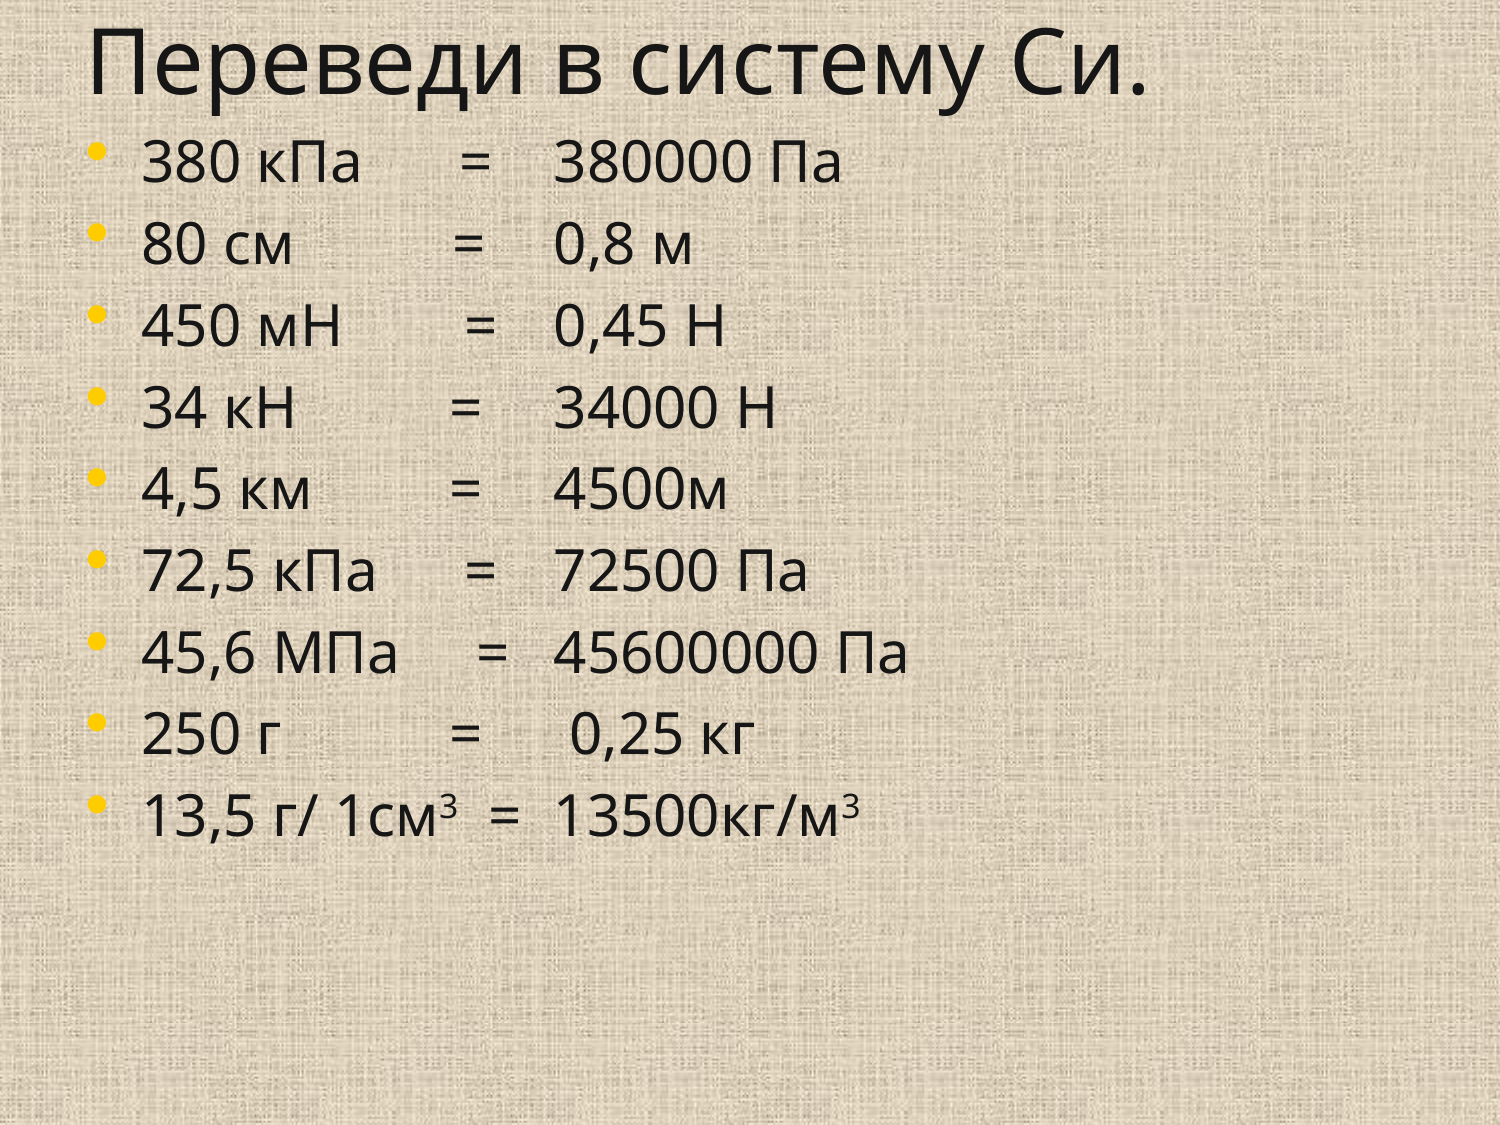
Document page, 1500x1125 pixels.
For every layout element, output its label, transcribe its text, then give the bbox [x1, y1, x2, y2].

title Переведи в систему Си. [70, 23, 1421, 93]
list 380 кПа = 80 см = 450 мН = 34 кН = 4,5 км = 72,5 кПа = 45,6 МПа = 250 г = 13,5 г/ 1см3 = [70, 116, 538, 1032]
picture [0, 0, 1500, 1125]
list 380000 Па 0,8 м 0,45 Н 34000 Н 4500м 72500 Па 45600000 Па 0,25 кг 13500кг/м3 [538, 116, 1425, 1032]
